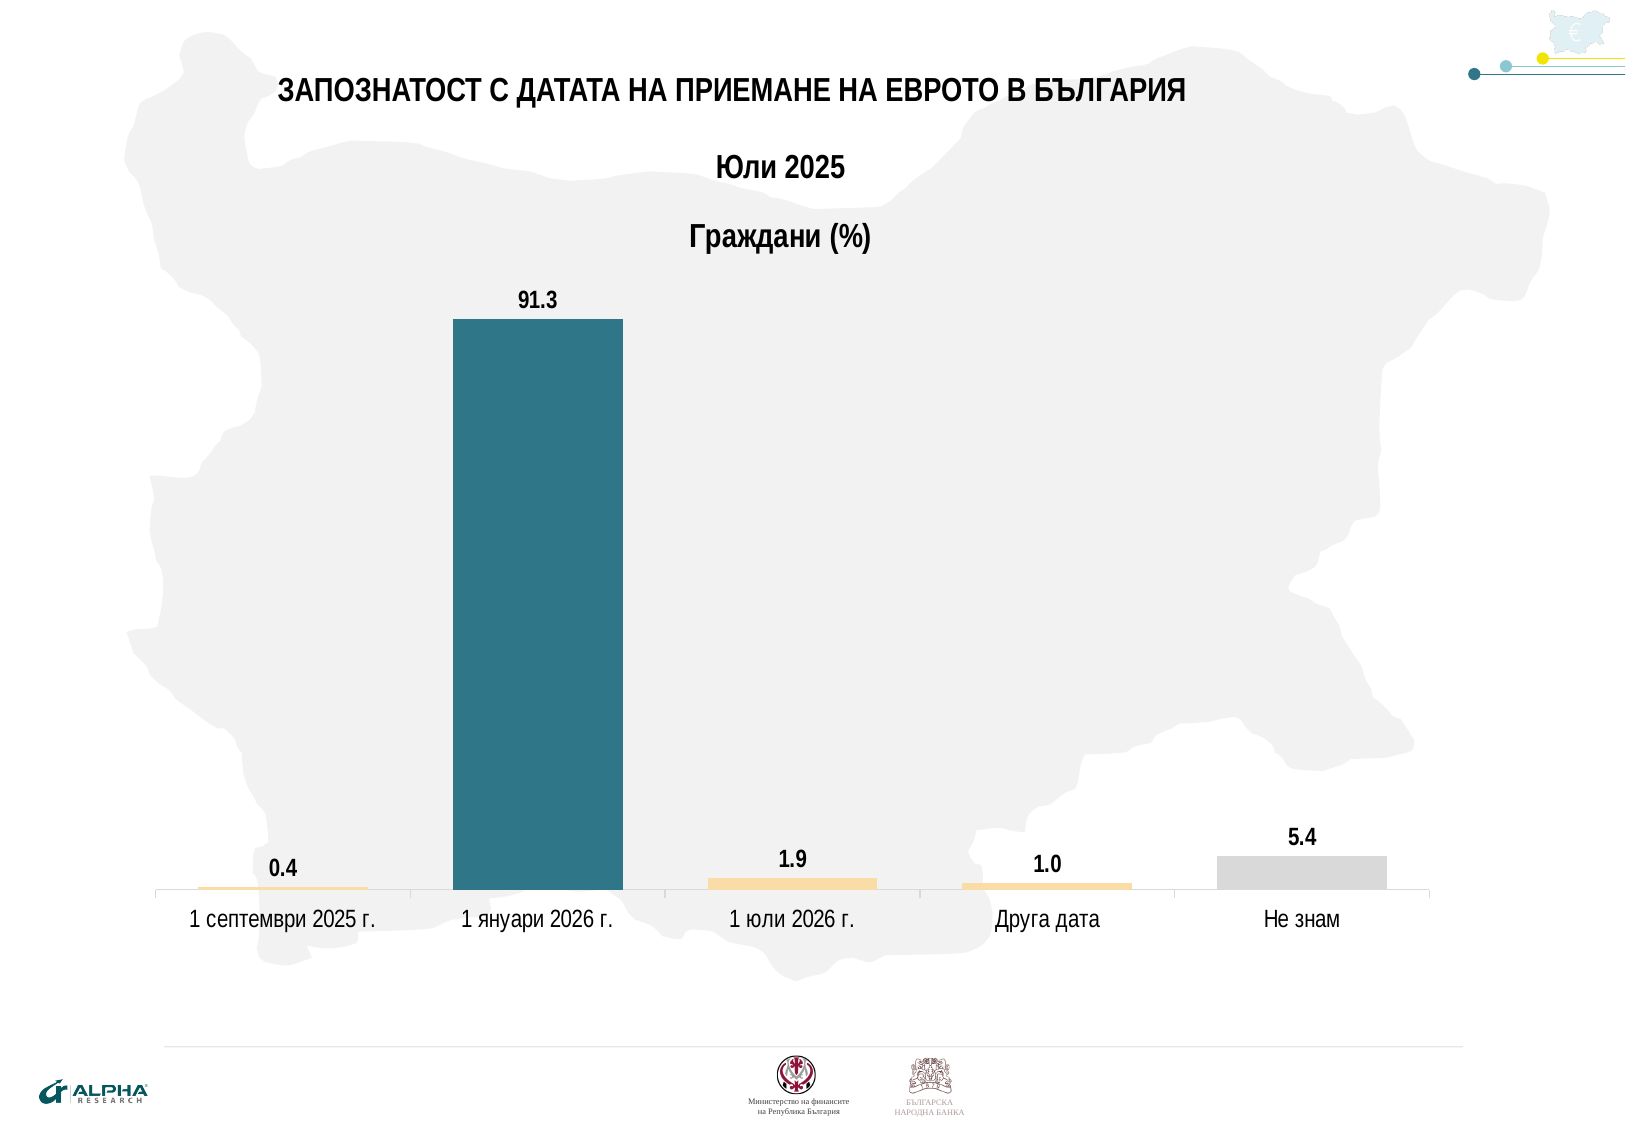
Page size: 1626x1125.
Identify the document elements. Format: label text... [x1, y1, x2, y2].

chart [119, 182, 1442, 980]
text_box Запознатост с датата на приемане на еврото в България [119, 60, 1347, 116]
picture [776, 1054, 816, 1095]
text_box Юли 2025 [641, 137, 920, 182]
picture [1549, 10, 1610, 54]
picture [39, 1079, 148, 1104]
picture [904, 1049, 956, 1100]
